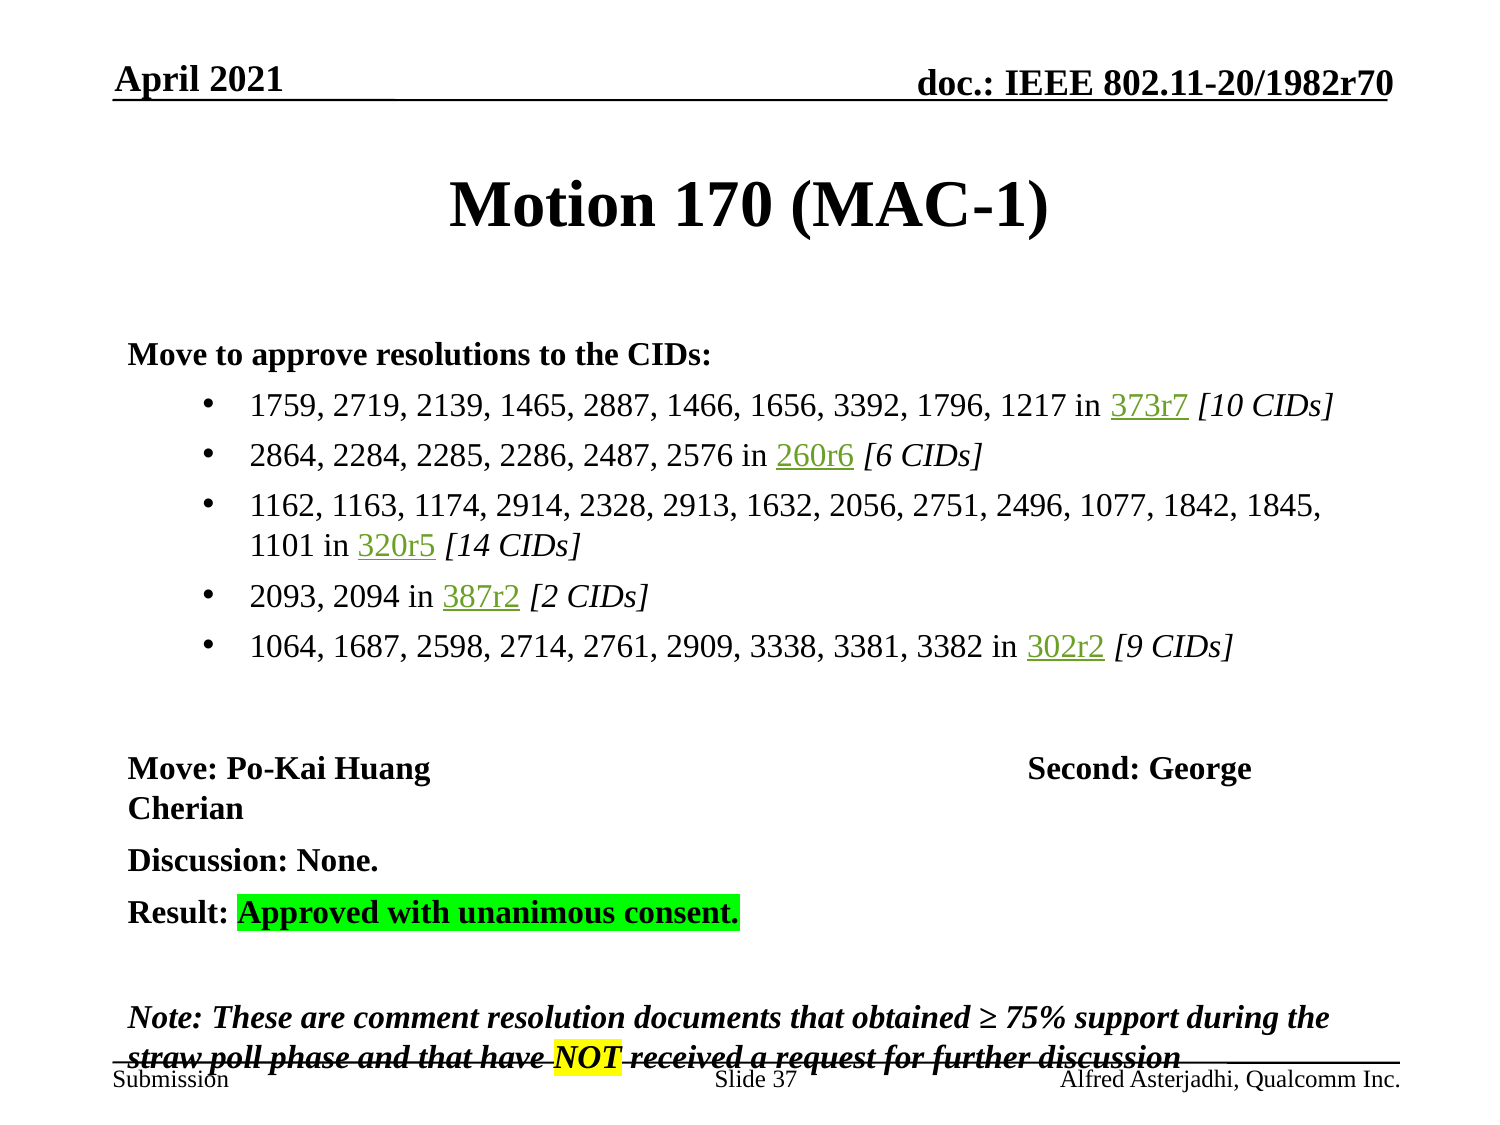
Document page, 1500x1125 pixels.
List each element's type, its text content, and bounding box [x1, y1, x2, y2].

title Motion 170 (MAC-1) [112, 112, 1388, 288]
slide_number Slide 37 [712, 1061, 800, 1123]
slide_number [114, 54, 423, 100]
list Move to approve resolutions to the CIDs: 1759, 2719, 2139, 1465, 2887, 1466, 1656, 3392, 1796, 1217 in 373r7 [10 CIDs] 2864, 2284, 2285, 2286, 2487, 2576 in 260r6 [6 CIDs] 1162, 1163, 1174, 2914, 2328, 2913, 1632, 2056, 2751, 2496, 1077, 1842, 1845, 1101 in 320r5 [14 CIDs] 2093, 2094 in 387r2 [2 CIDs] 1064, 1687, 2598, 2714, 2761, 2909, 3338, 3381, 3382 in 302r2 [9 CIDs] Move: Po-Kai Huang Second: George Cherian Discussion: None. Result: Approved with unanimous consent. Note: These are comment resolution documents that obtained ≥ 75% support during the straw poll phase and that have NOT received a request for further discussion [112, 324, 1388, 1038]
footer Alfred Asterjadhi, Qualcomm Inc. [878, 1061, 1402, 1093]
